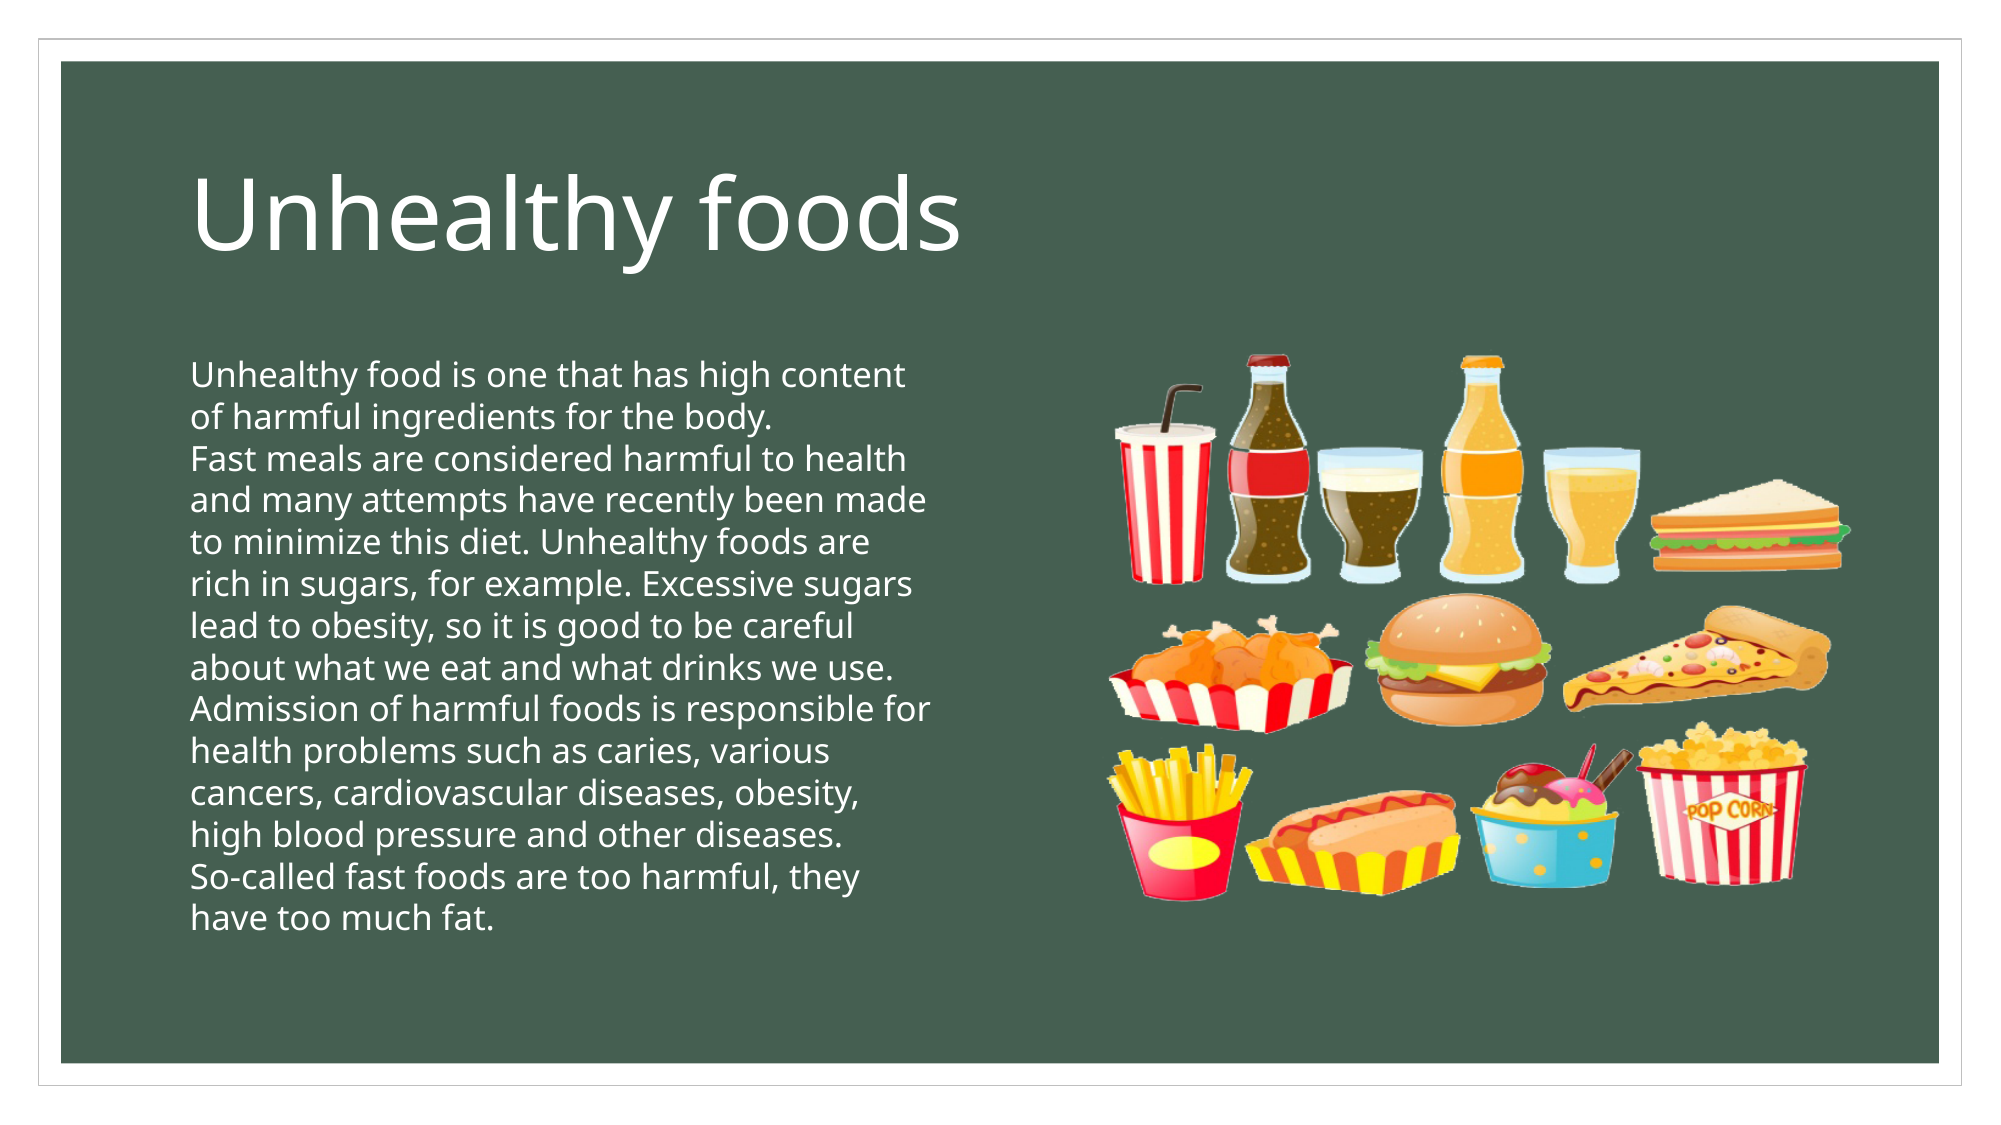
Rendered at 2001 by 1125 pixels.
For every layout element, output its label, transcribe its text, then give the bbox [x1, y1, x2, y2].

title Unhealthy foods [174, 105, 1825, 331]
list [1096, 296, 1861, 960]
list Unhealthy food is one that has high content of harmful ingredients for the body. Fast meals are considered harmful to health and many attempts have recently been made to minimize this diet. Unhealthy foods are rich in sugars, for example. Excessive sugars lead to obesity, so it is good to be careful about what we eat and what drinks we use. Admission of harmful foods is responsible for health problems such as caries, various cancers, cardiovascular diseases, obesity, high blood pressure and other diseases. So-called fast foods are too harmful, they have too much fat. [174, 345, 955, 960]
